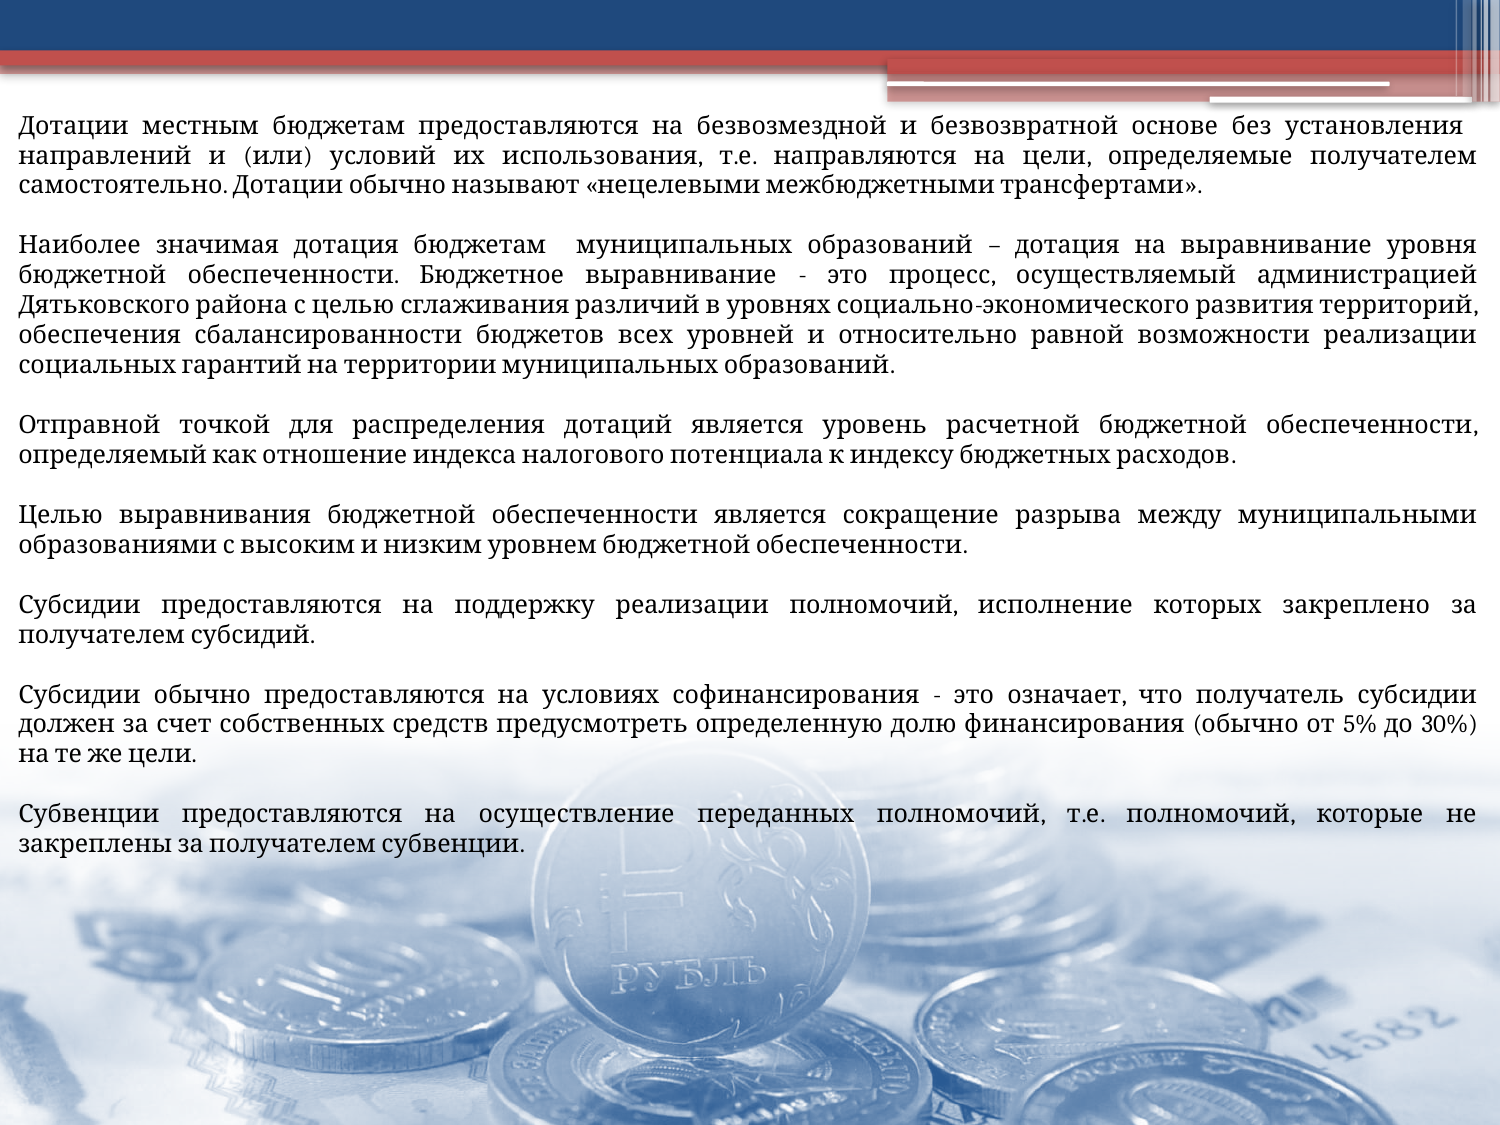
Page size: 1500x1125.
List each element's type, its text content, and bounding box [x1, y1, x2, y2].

picture [0, 724, 1500, 1125]
text_box Дотации местным бюджетам предоставляются на безвозмездной и безвозвратной основе без установления направлений и (или) условий их использования, т.е. направляются на цели, определяемые получателем самостоятельно. Дотации обычно называют «нецелевыми межбюджетными трансфертами». Наиболее значимая дотация бюджетам муниципальных образований – дотация на выравнивание уровня бюджетной обеспеченности. Бюджетное выравнивание - это процесс, осуществляемый администрацией Дятьковского района с целью сглаживания различий в уровнях социально-экономического развития территорий, обеспечения сбалансированности бюджетов всех уровней и относительно равной возможности реализации социальных гарантий на территории муниципальных образований. Отправной точкой для распределения дотаций является уровень расчетной бюджетной обеспеченности, определяемый как отношение индекса налогового потенциала к индексу бюджетных расходов. Целью выравнивания бюджетной обеспеченности является сокращение разрыва между муниципальными образованиями с высоким и низким уровнем бюджетной обеспеченности. Субсидии предоставляются на поддержку реализации полномочий, исполнение которых закреплено за получателем субсидий. Субсидии обычно предоставляются на условиях софинансирования - это означает, что получатель субсидии должен за счет собственных средств предусмотреть определенную долю финансирования (обычно от 5% до 30%) на те же цели. Субвенции предоставляются на осуществление переданных полномочий, т.е. полномочий, которые не закреплены за получателем субвенции. [3, 101, 1495, 722]
